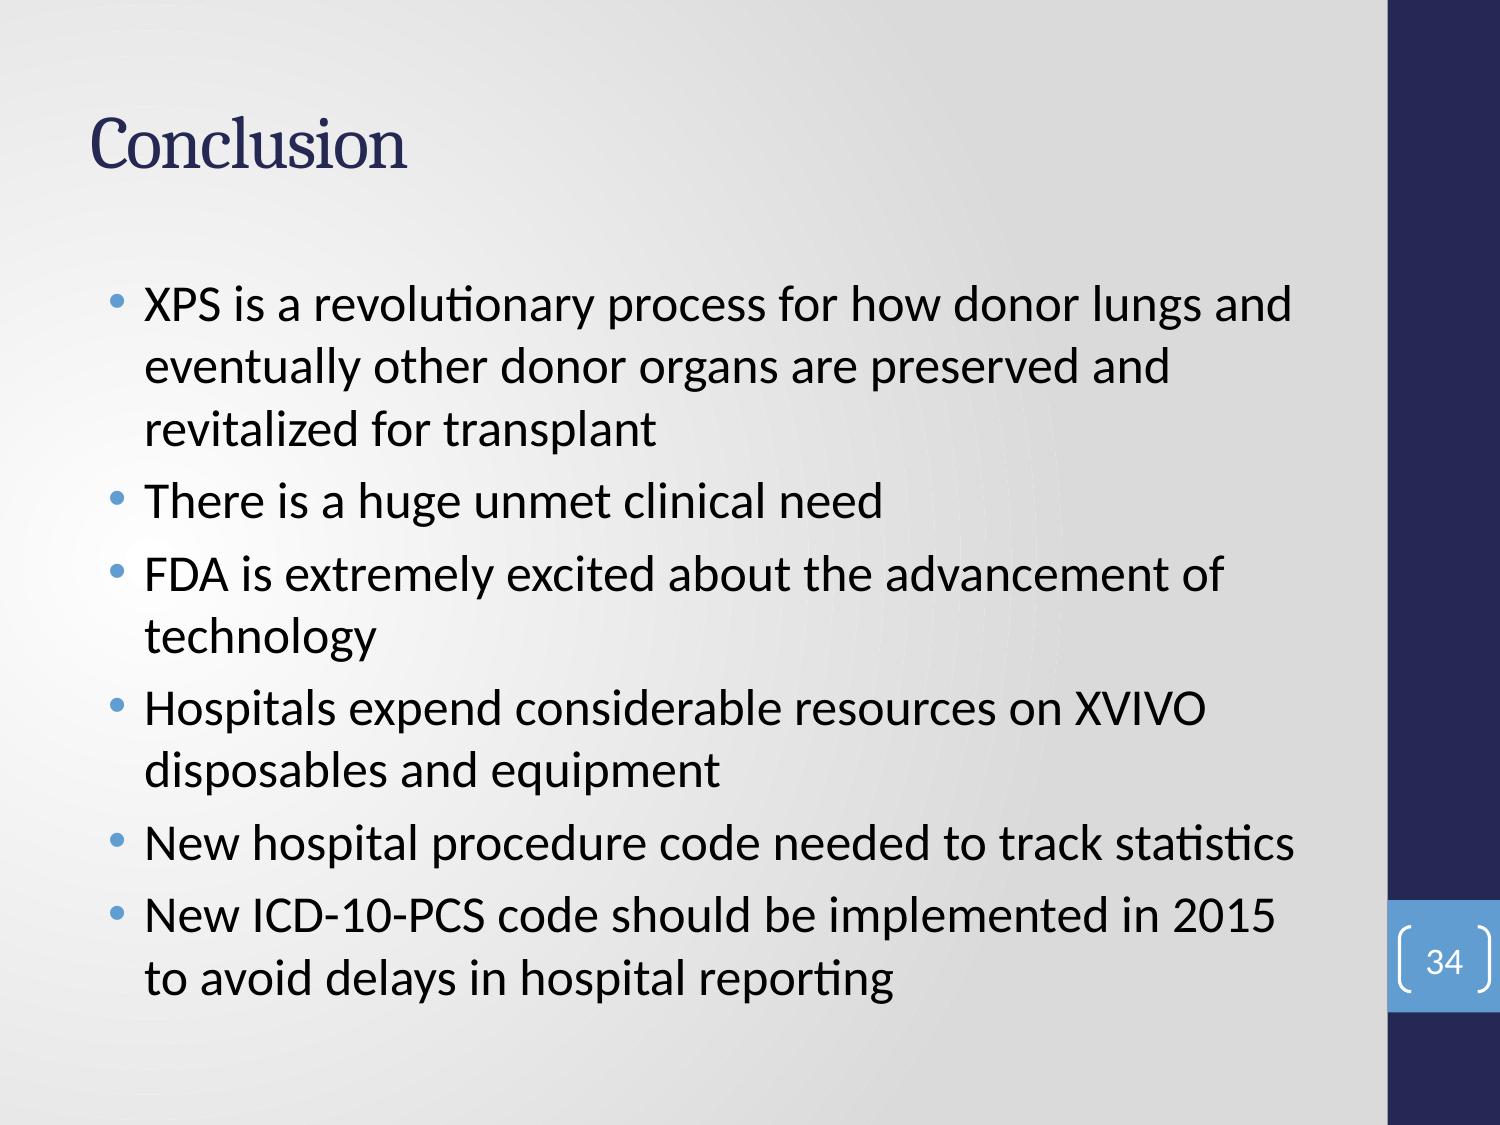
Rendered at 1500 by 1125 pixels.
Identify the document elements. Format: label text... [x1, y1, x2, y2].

title Conclusion [75, 45, 1325, 233]
slide_number 34 [1397, 925, 1492, 994]
list XPS is a revolutionary process for how donor lungs and eventually other donor organs are preserved and revitalized for transplant There is a huge unmet clinical need FDA is extremely excited about the advancement of technology Hospitals expend considerable resources on XVIVO disposables and equipment New hospital procedure code needed to track statistics New ICD-10-PCS code should be implemented in 2015 to avoid delays in hospital reporting [75, 262, 1313, 1063]
